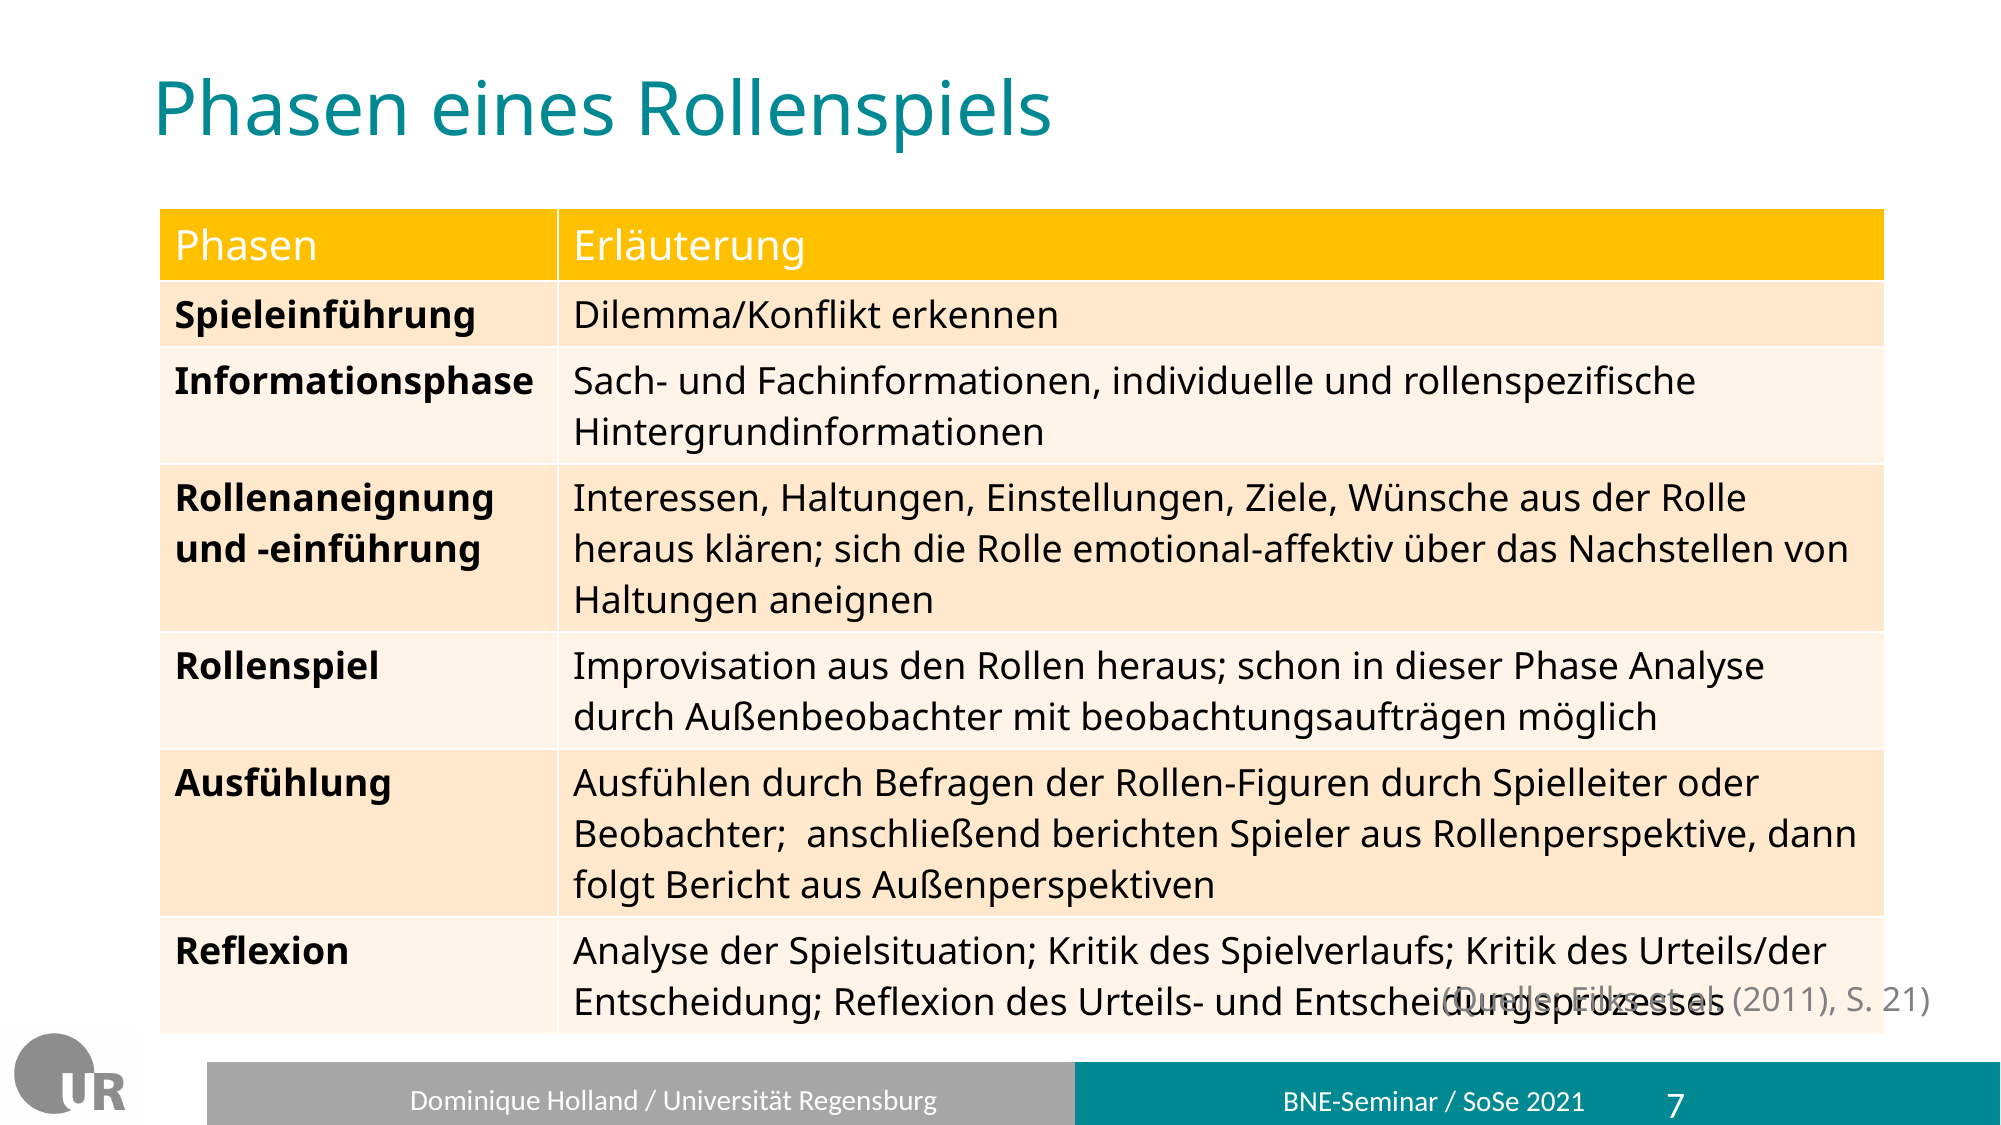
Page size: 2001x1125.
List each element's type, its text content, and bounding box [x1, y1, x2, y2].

table_cell Informationsphase [160, 348, 557, 463]
table_cell Ausfühlen durch Befragen der Rollen-Figuren durch Spielleiter oder Beobachter; anschließend berichten Spieler aus Rollenperspektive, dann folgt Bericht aus Außenperspektiven [559, 750, 1884, 916]
table_header Phasen [160, 209, 557, 280]
table_cell Ausfühlung [160, 750, 557, 916]
title Phasen eines Rollenspiels [137, 59, 1863, 164]
table_cell Spieleinführung [160, 282, 557, 346]
table_cell Analyse der Spielsituation; Kritik des Spielverlaufs; Kritik des Urteils/der Entscheidung; Reflexion des Urteils- und Entscheidungsprozesses [559, 918, 1884, 1033]
table_cell Sach- und Fachinformationen, individuelle und rollenspezifische Hintergrundinformationen [559, 348, 1884, 463]
table_header Erläuterung [559, 209, 1884, 280]
table_cell Improvisation aus den Rollen heraus; schon in dieser Phase Analyse durch Außenbeobachter mit beobachtungsaufträgen möglich [559, 633, 1884, 748]
table_cell Rollenspiel [160, 633, 557, 748]
text_box (Quelle: Eilks et al. (2011), S. 21) [1427, 970, 1957, 1026]
table_cell Dilemma/Konflikt erkennen [559, 282, 1884, 346]
picture [2, 1026, 138, 1125]
table_cell Interessen, Haltungen, Einstellungen, Ziele, Wünsche aus der Rolle heraus klären; sich die Rolle emotional-affektiv über das Nachstellen von Haltungen aneignen [559, 465, 1884, 631]
table_cell Rollenaneignung und -einführung [160, 465, 557, 631]
table_cell Reflexion [160, 918, 557, 1033]
